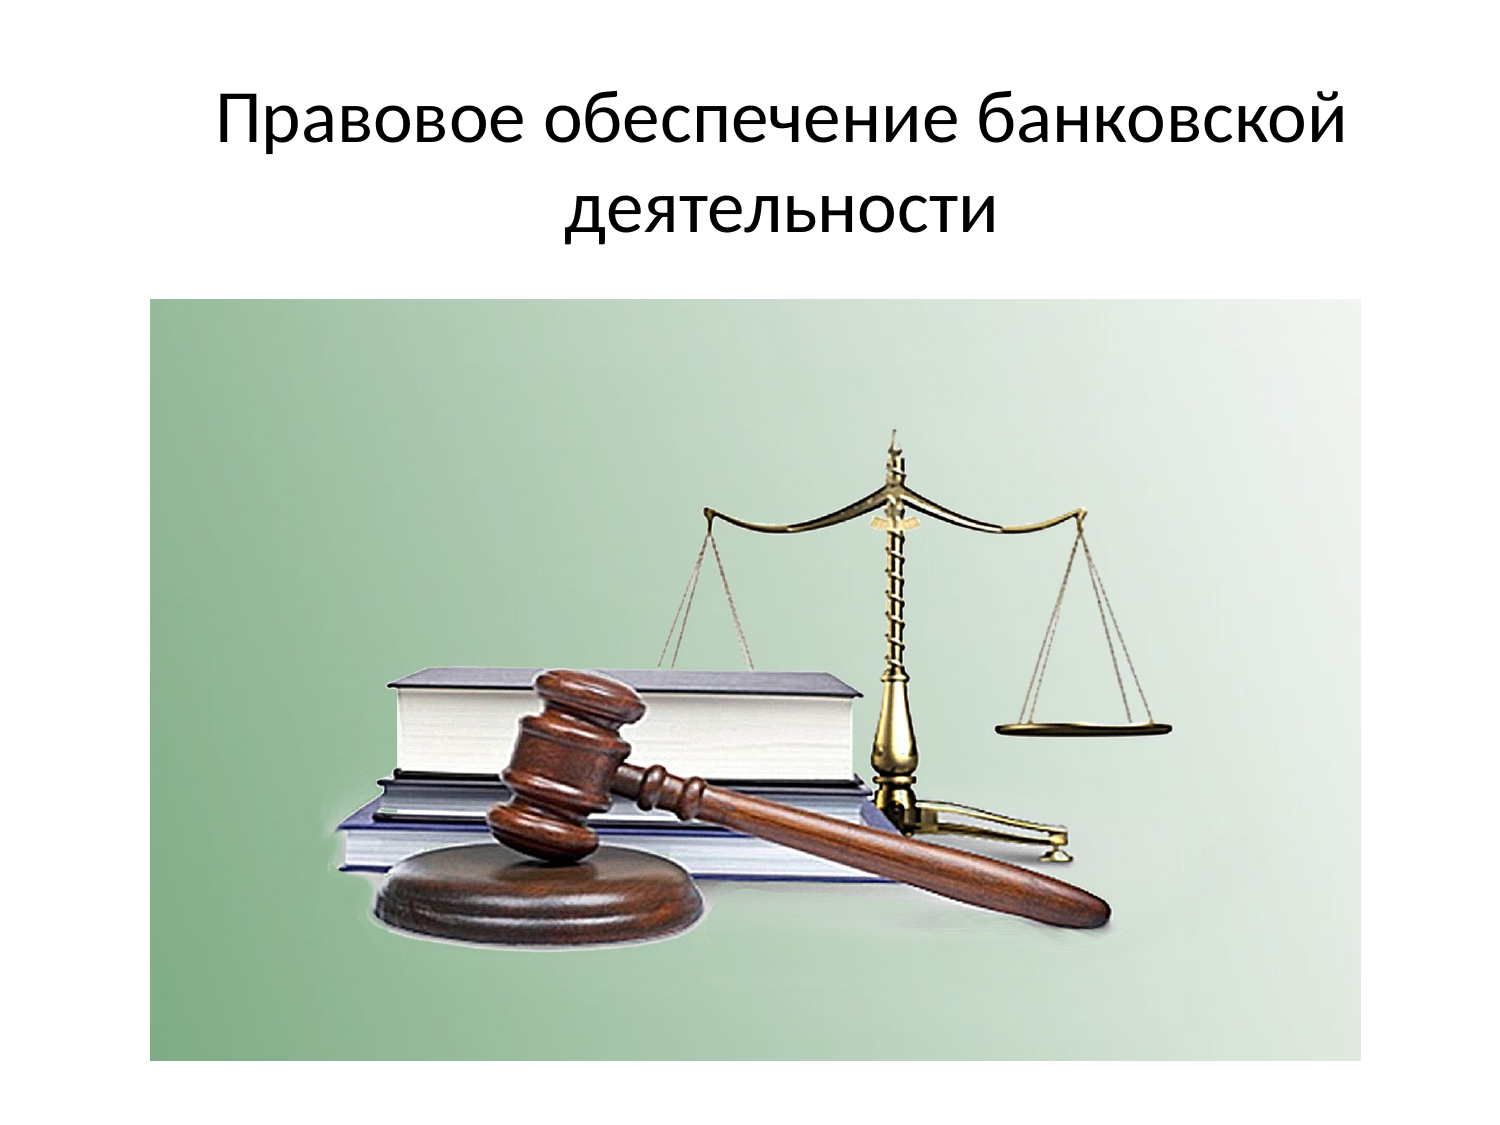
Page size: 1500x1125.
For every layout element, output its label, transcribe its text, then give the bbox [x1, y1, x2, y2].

picture [149, 299, 1361, 1061]
title Правовое обеспечение банковской деятельности [107, 61, 1457, 346]
